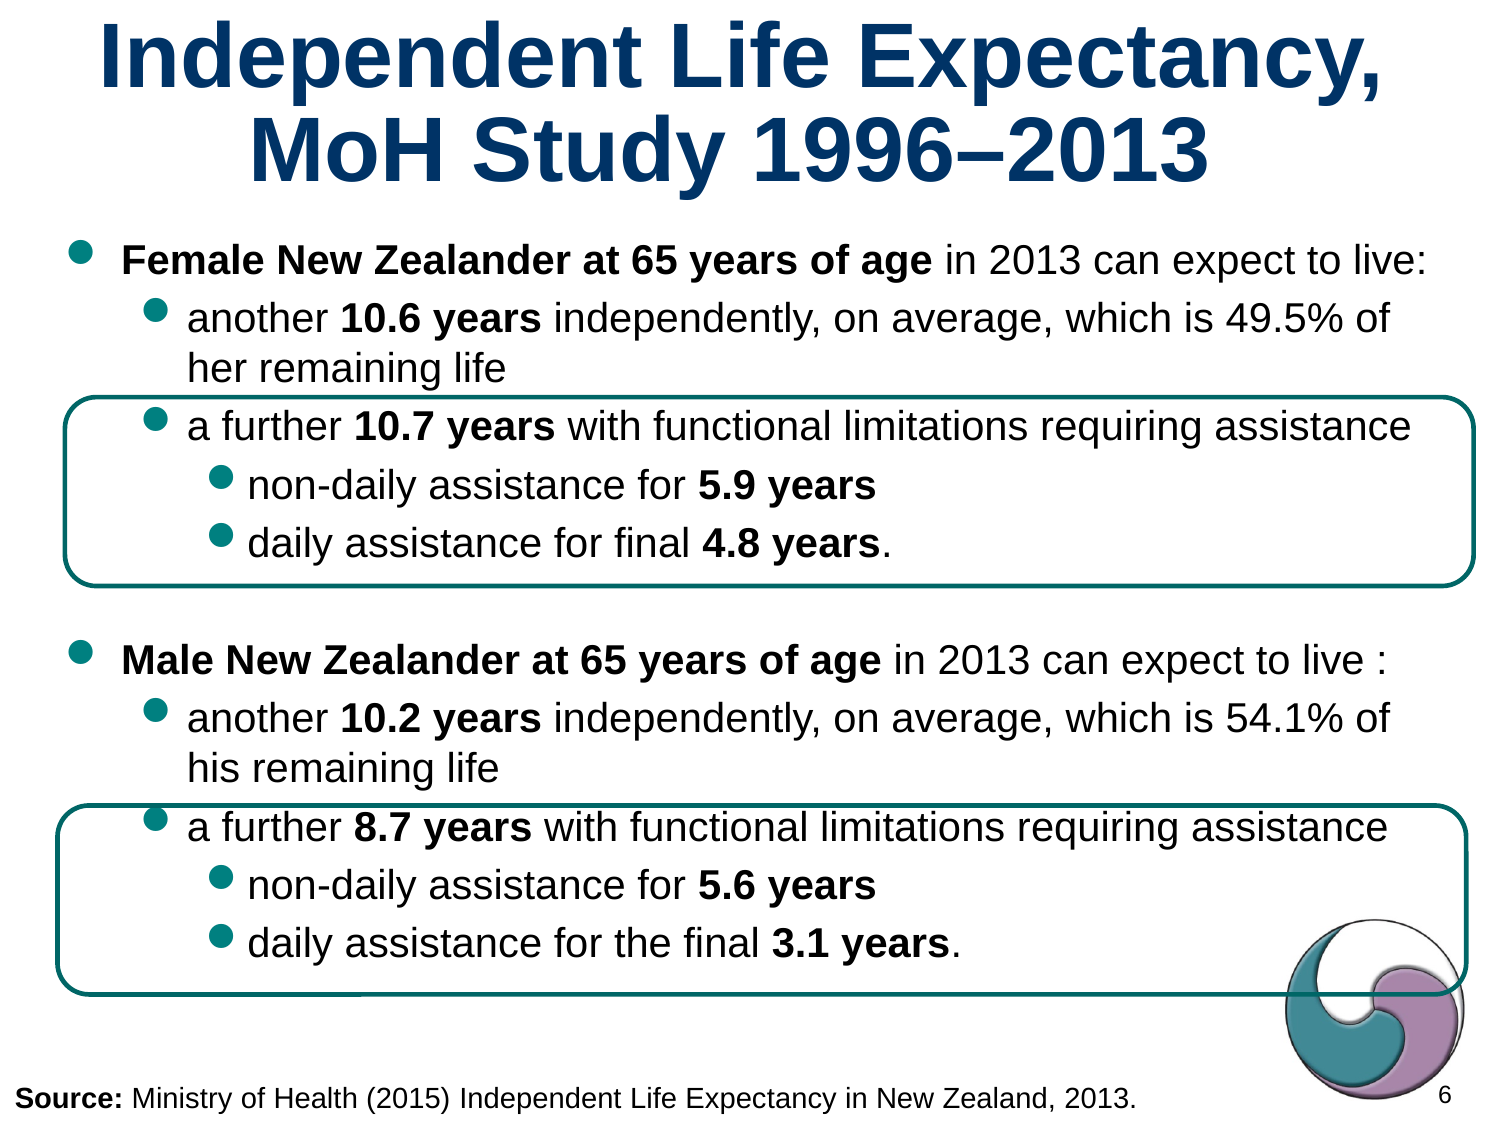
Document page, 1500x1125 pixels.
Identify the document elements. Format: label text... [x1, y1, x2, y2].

text_box [57, 805, 1467, 995]
title Independent Life Expectancy, MoH Study 1996–2013 [50, 12, 1436, 200]
picture [1442, 1094, 1449, 1101]
text_box Source: Ministry of Health (2015) Independent Life Expectancy in New Zealand, 2013. [0, 1071, 1258, 1123]
text_box [64, 397, 1474, 587]
list Female New Zealander at 65 years of age in 2013 can expect to live: another 10.6 years independently, on average, which is 49.5% of her remaining life a further 10.7 years with functional limitations requiring assistance non-daily assistance for 5.9 years daily assistance for final 4.8 years. Male New Zealander at 65 years of age in 2013 can expect to live : another 10.2 years independently, on average, which is 54.1% of his remaining life a further 8.7 years with functional limitations requiring assistance non-daily assistance for 5.6 years daily assistance for the final 3.1 years. [49, 224, 1459, 1063]
picture [1281, 916, 1468, 1101]
